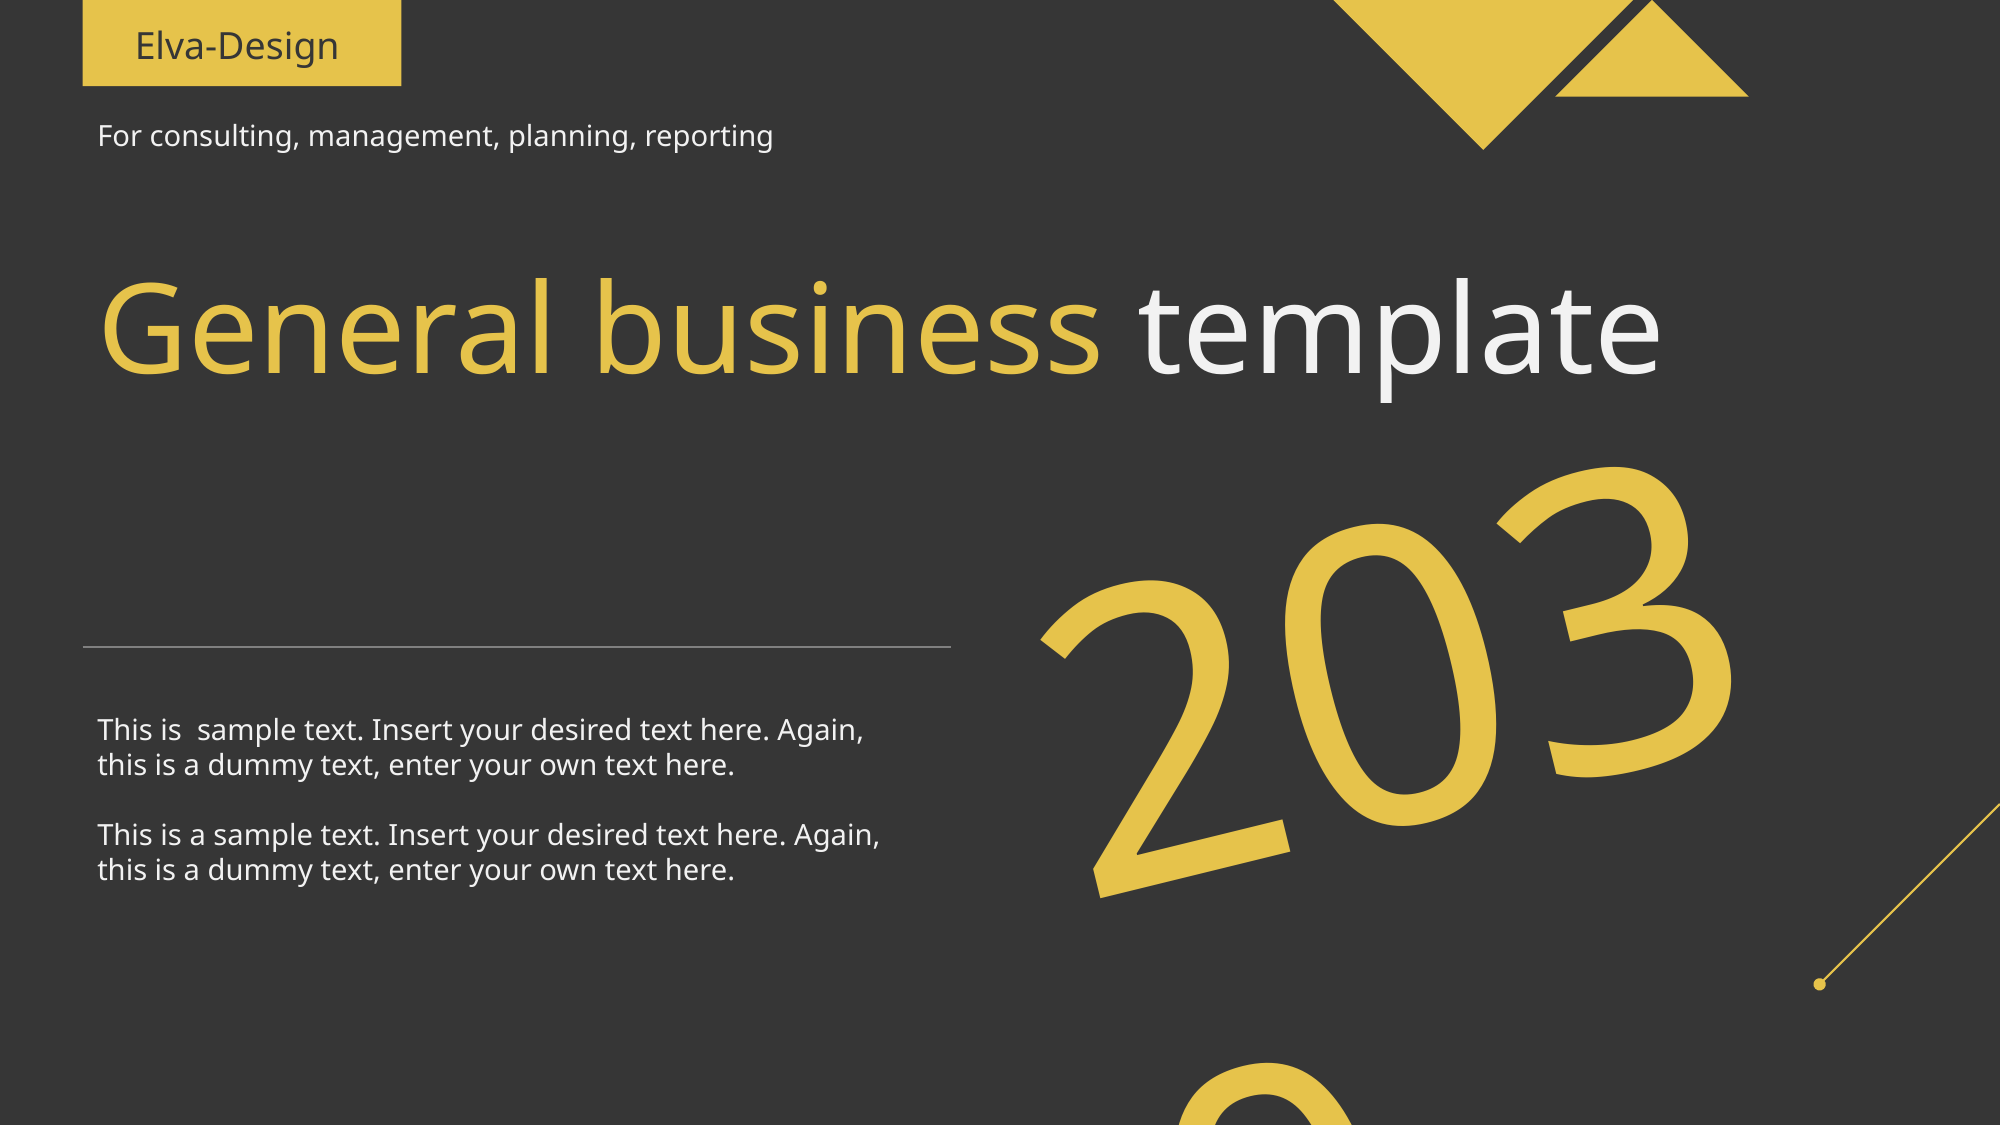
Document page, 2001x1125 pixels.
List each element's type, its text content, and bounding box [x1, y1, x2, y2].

text_box For consulting, management, planning, reporting [82, 110, 952, 160]
text_box [82, 0, 402, 87]
text_box General business template [82, 241, 1688, 407]
text_box [1331, 0, 1635, 152]
text_box Elva-Design [82, 14, 393, 75]
text_box [1552, 0, 1752, 98]
text_box This is sample text. Insert your desired text here. Again, this is a dummy text, enter your own text here. This is a sample text. Insert your desired text here. Again, this is a dummy text, enter your own text here. [82, 703, 904, 894]
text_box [1819, 803, 2000, 985]
text_box 2030 [965, 263, 2000, 1125]
